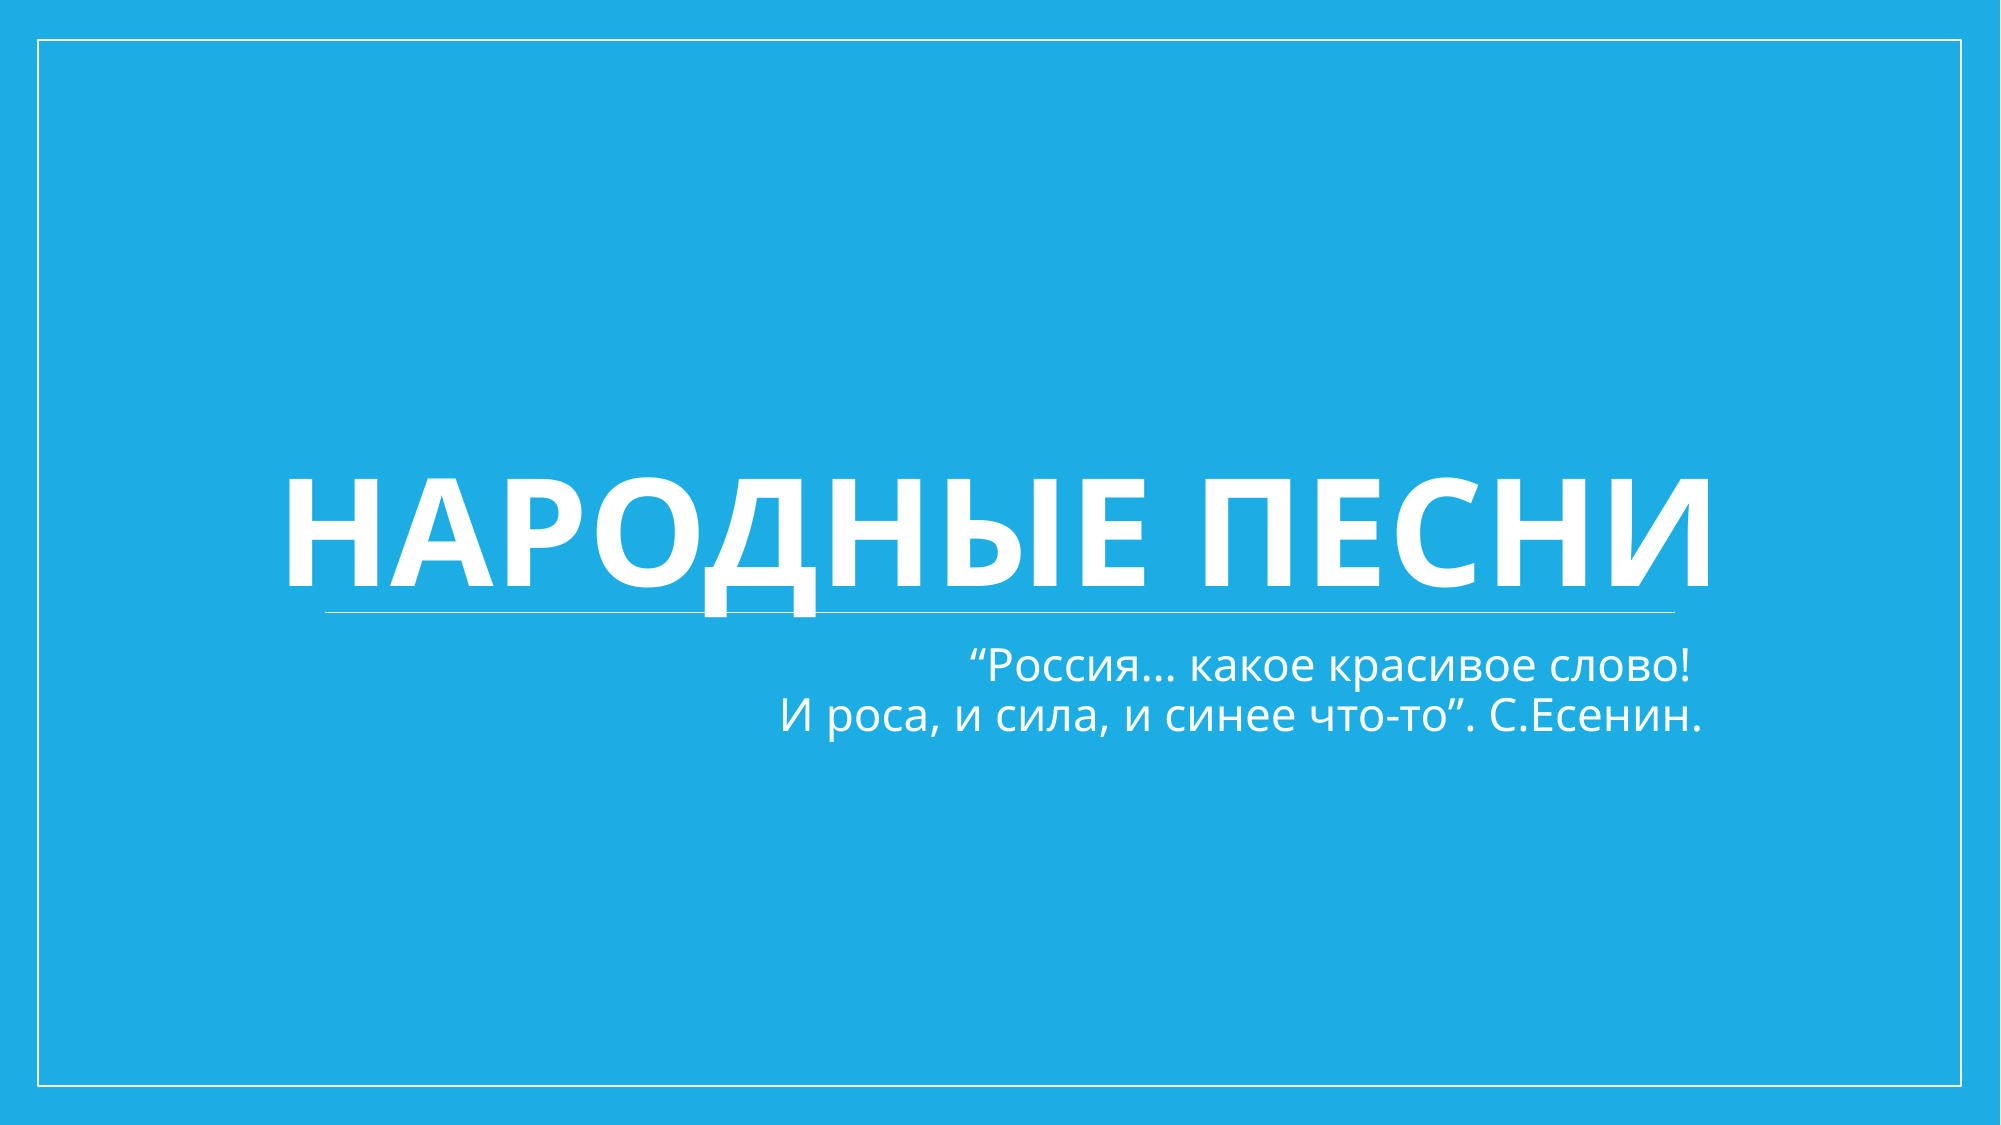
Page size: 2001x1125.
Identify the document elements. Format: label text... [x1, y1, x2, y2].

title Народные песни [182, 144, 1818, 625]
subtitle “Россия… какое красивое слово! И роса, и сила, и синее что-то”. С.Есенин. [280, 634, 1719, 863]
